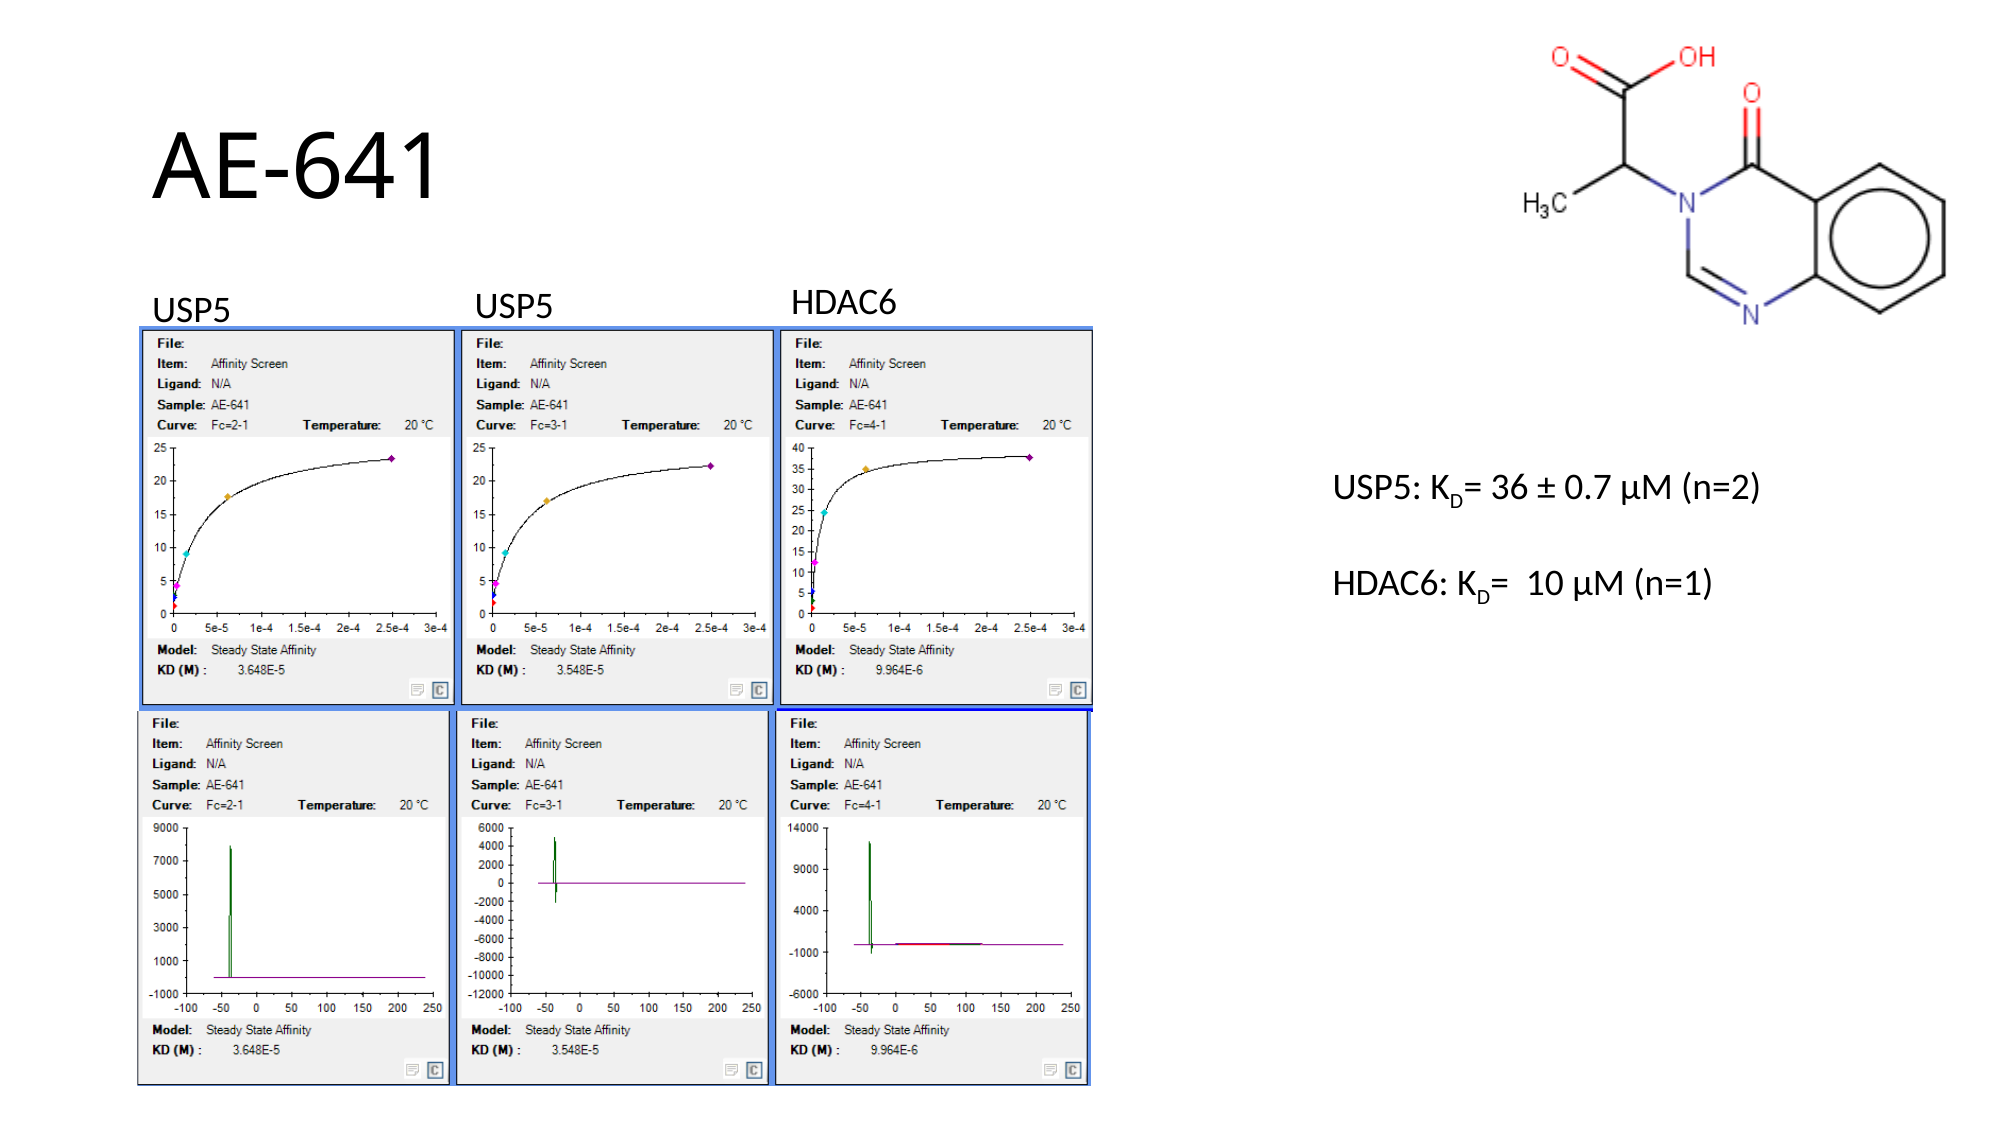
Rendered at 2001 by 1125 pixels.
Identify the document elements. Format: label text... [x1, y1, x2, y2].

picture [1481, 0, 2000, 370]
text_box USP5 [137, 277, 320, 326]
text_box HDAC6 [776, 269, 958, 326]
picture [137, 326, 1093, 1086]
text_box USP5 [459, 273, 642, 326]
title AE-641 [137, 59, 1481, 278]
text_box USP5: KD= 36 ± 0.7 µM (n=2) HDAC6: KD= 10 µM (n=1) [1317, 454, 1905, 617]
